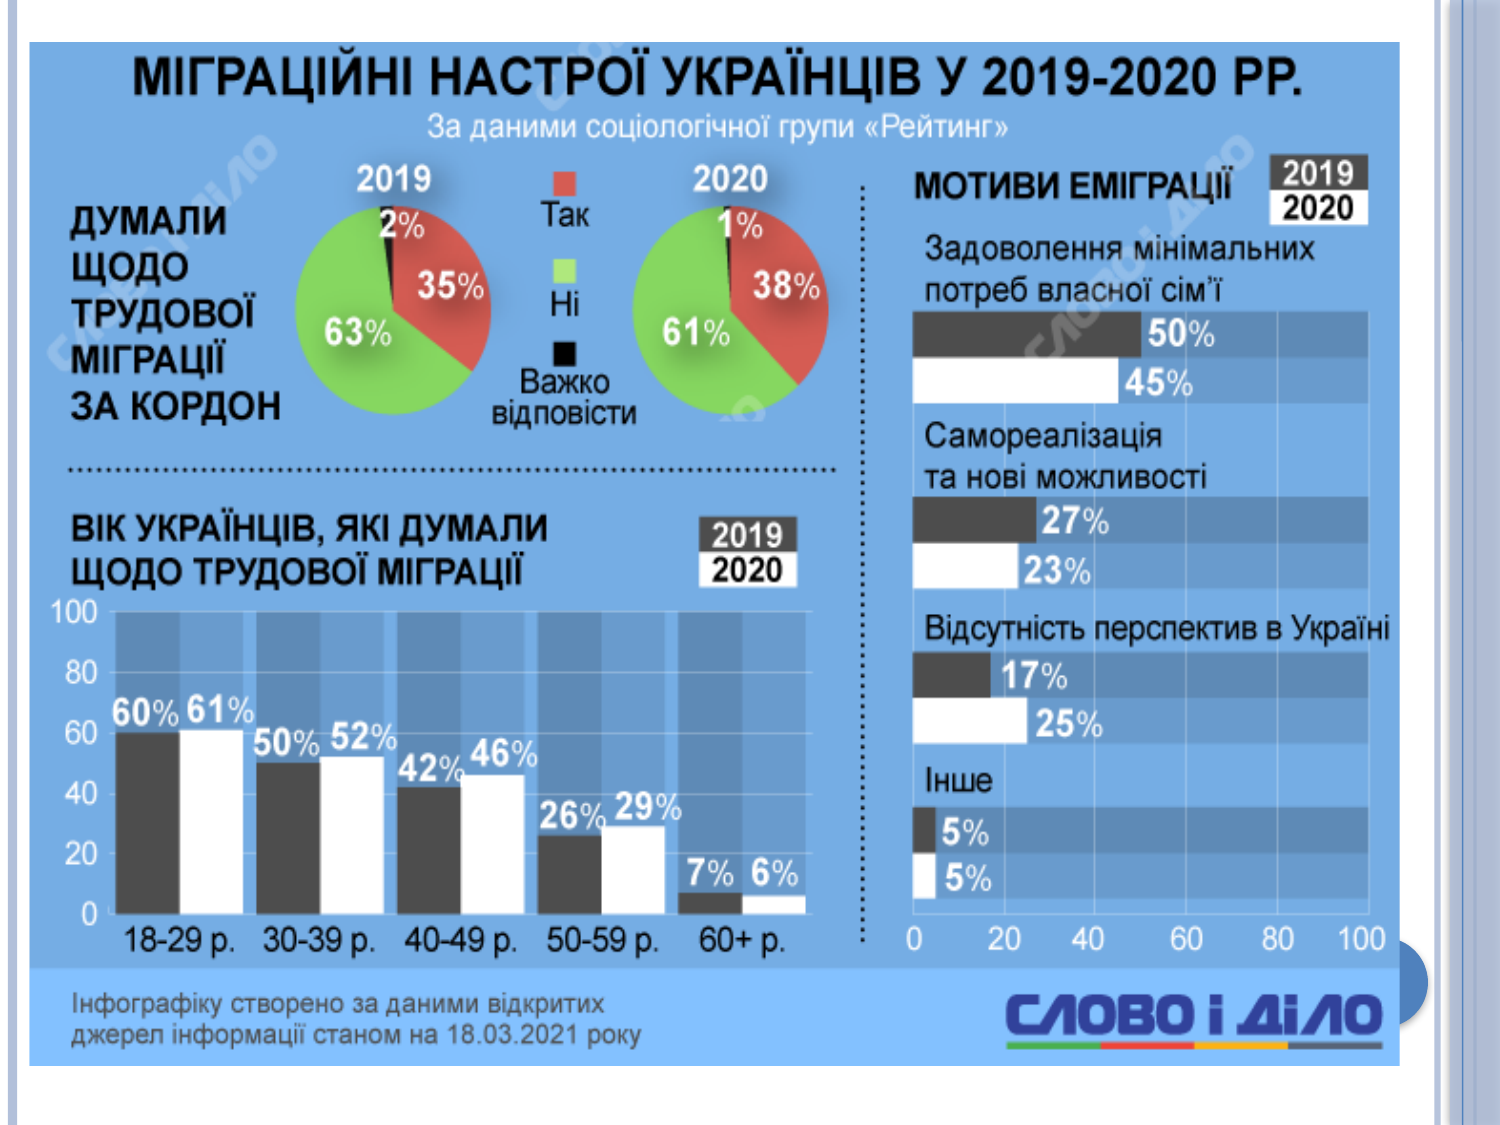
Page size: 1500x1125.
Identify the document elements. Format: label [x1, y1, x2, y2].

picture [28, 42, 1401, 1071]
